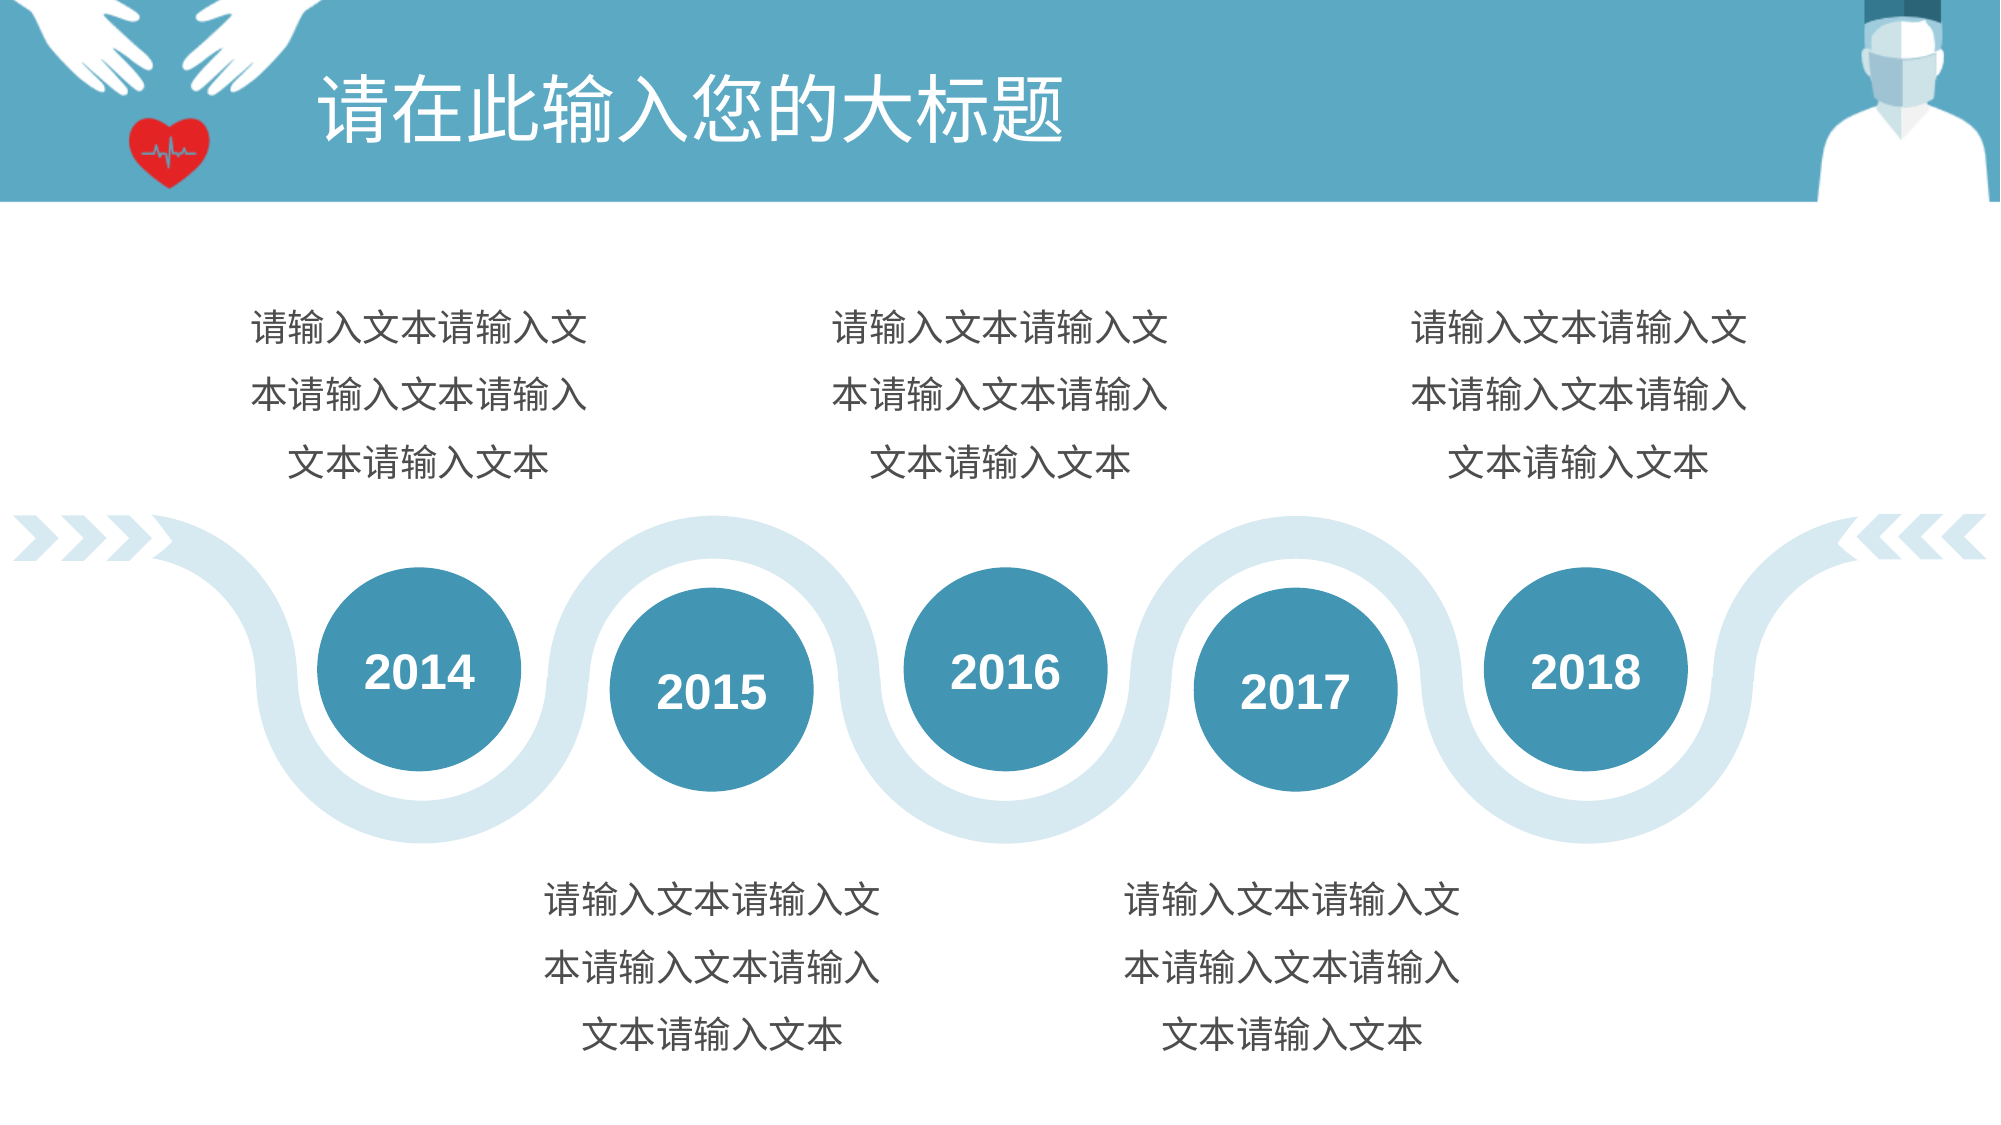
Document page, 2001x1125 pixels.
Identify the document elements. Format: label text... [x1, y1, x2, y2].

text_box 2016 [903, 567, 1108, 772]
text_box 请输入文本请输入文本请输入文本请输入文本请输入文本 [808, 268, 1193, 496]
text_box [1856, 513, 1902, 560]
text_box [151, 514, 1859, 844]
text_box 请输入文本请输入文本请输入文本请输入文本请输入文本 [1101, 841, 1485, 1069]
text_box [13, 515, 59, 561]
picture [0, 0, 2000, 1125]
text_box 2018 [1483, 567, 1688, 772]
text_box 2015 [609, 587, 814, 792]
text_box [1898, 513, 1944, 560]
text_box 2017 [1193, 587, 1398, 792]
text_box 2014 [317, 567, 522, 772]
text_box 请输入文本请输入文本请输入文本请输入文本请输入文本 [227, 268, 611, 496]
text_box 请输入文本请输入文本请输入文本请输入文本请输入文本 [520, 841, 905, 1069]
title 请在此输入您的大标题 [300, 44, 1771, 184]
text_box [61, 515, 107, 561]
text_box 请输入文本请输入文本请输入文本请输入文本请输入文本 [1387, 268, 1771, 496]
text_box [106, 515, 152, 561]
text_box [1941, 513, 1987, 560]
